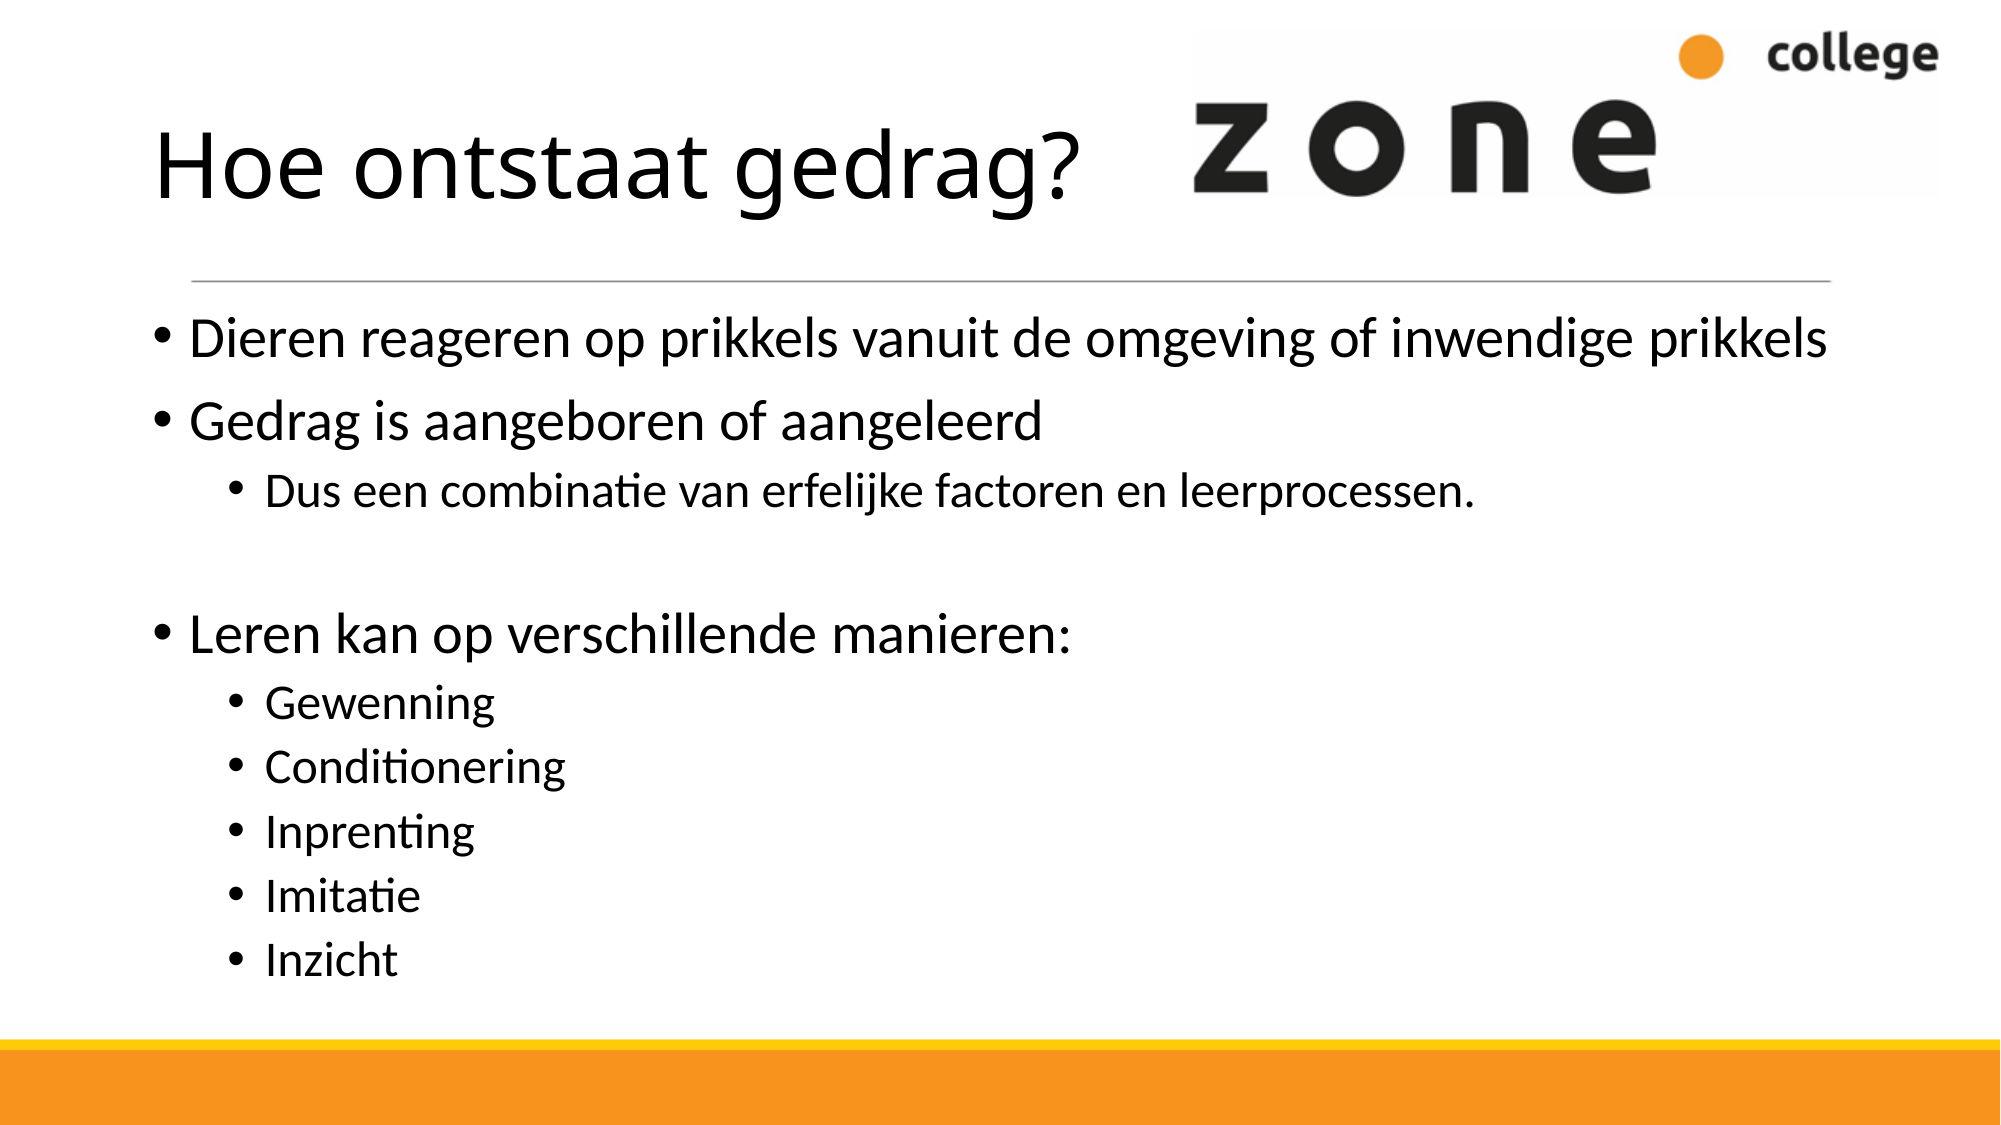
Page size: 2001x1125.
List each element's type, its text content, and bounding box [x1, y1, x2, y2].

title Hoe ontstaat gedrag? [137, 59, 1863, 278]
list Dieren reageren op prikkels vanuit de omgeving of inwendige prikkels Gedrag is aangeboren of aangeleerd Dus een combinatie van erfelijke factoren en leerprocessen. Leren kan op verschillende manieren: Gewenning Conditionering Inprenting Imitatie Inzicht [137, 299, 1863, 1014]
picture [0, 0, 2001, 1125]
